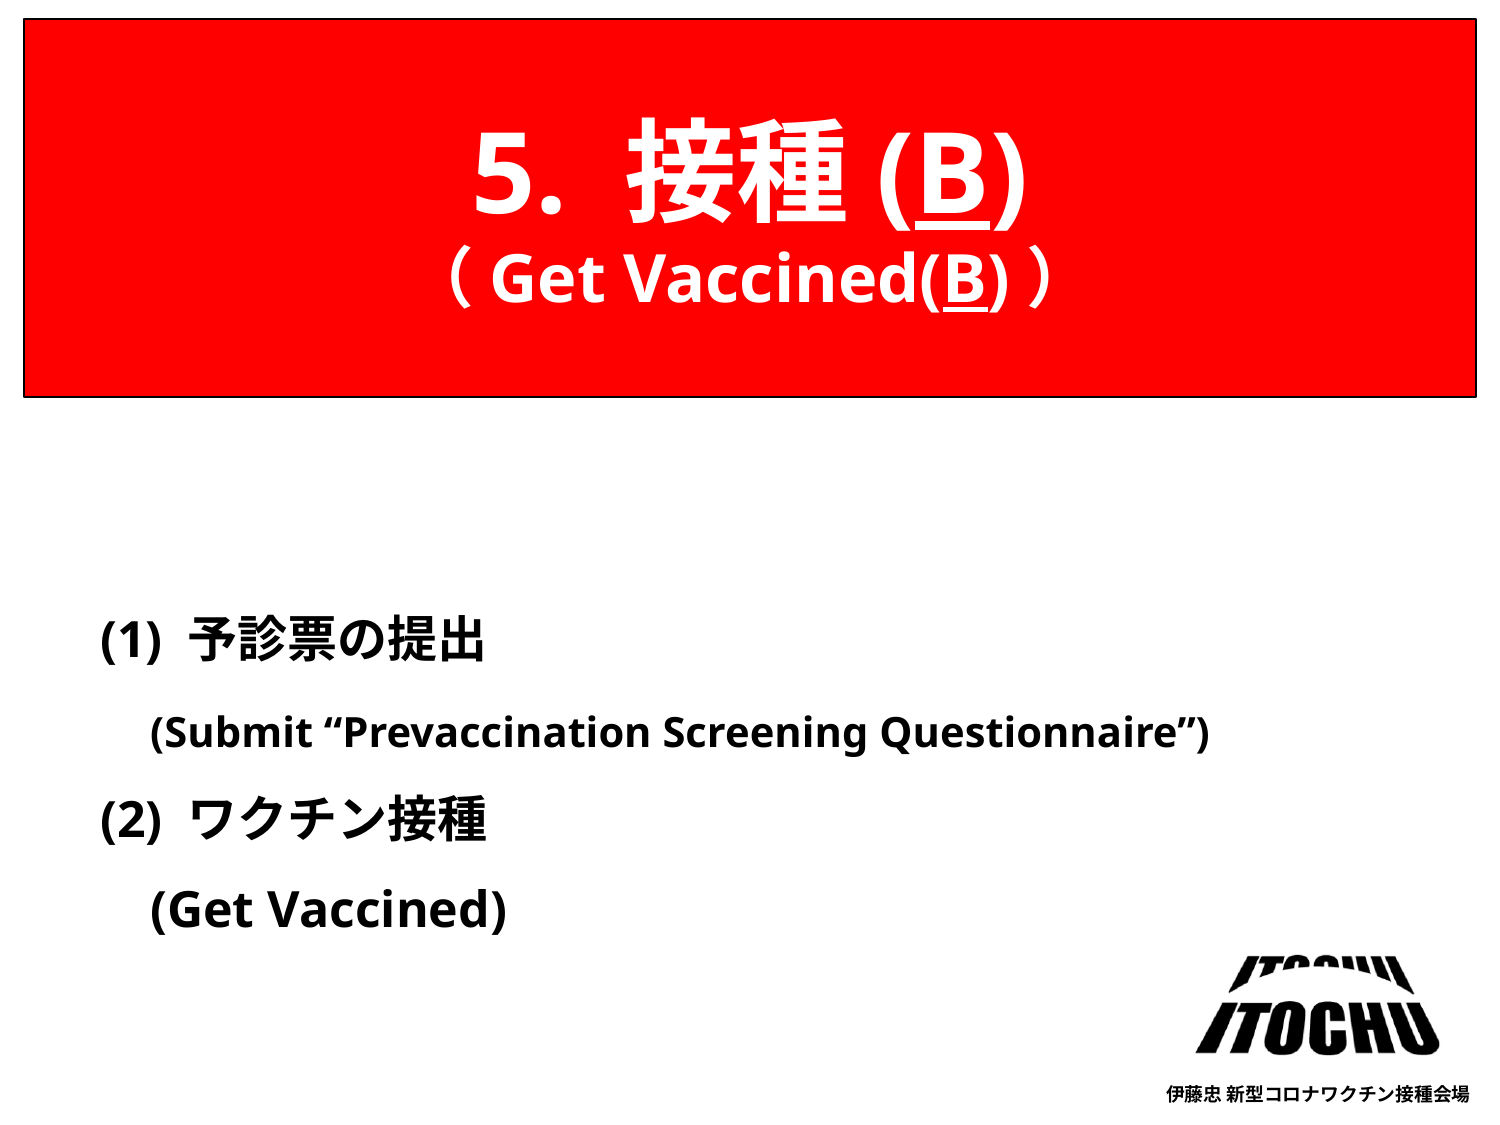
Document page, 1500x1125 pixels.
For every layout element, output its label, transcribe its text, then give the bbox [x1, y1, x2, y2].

picture [1186, 940, 1450, 1068]
text_box 5. 接種(B) （Get Vaccined(B)） [21, 17, 1479, 399]
text_box 伊藤忠 新型コロナワクチン接種会場 [1145, 1072, 1491, 1116]
text_box (1) 予診票の提出 (Submit “Prevaccination Screening Questionnaire”) (2) ワクチン接種 (Get Vaccined) [21, 419, 1479, 1096]
